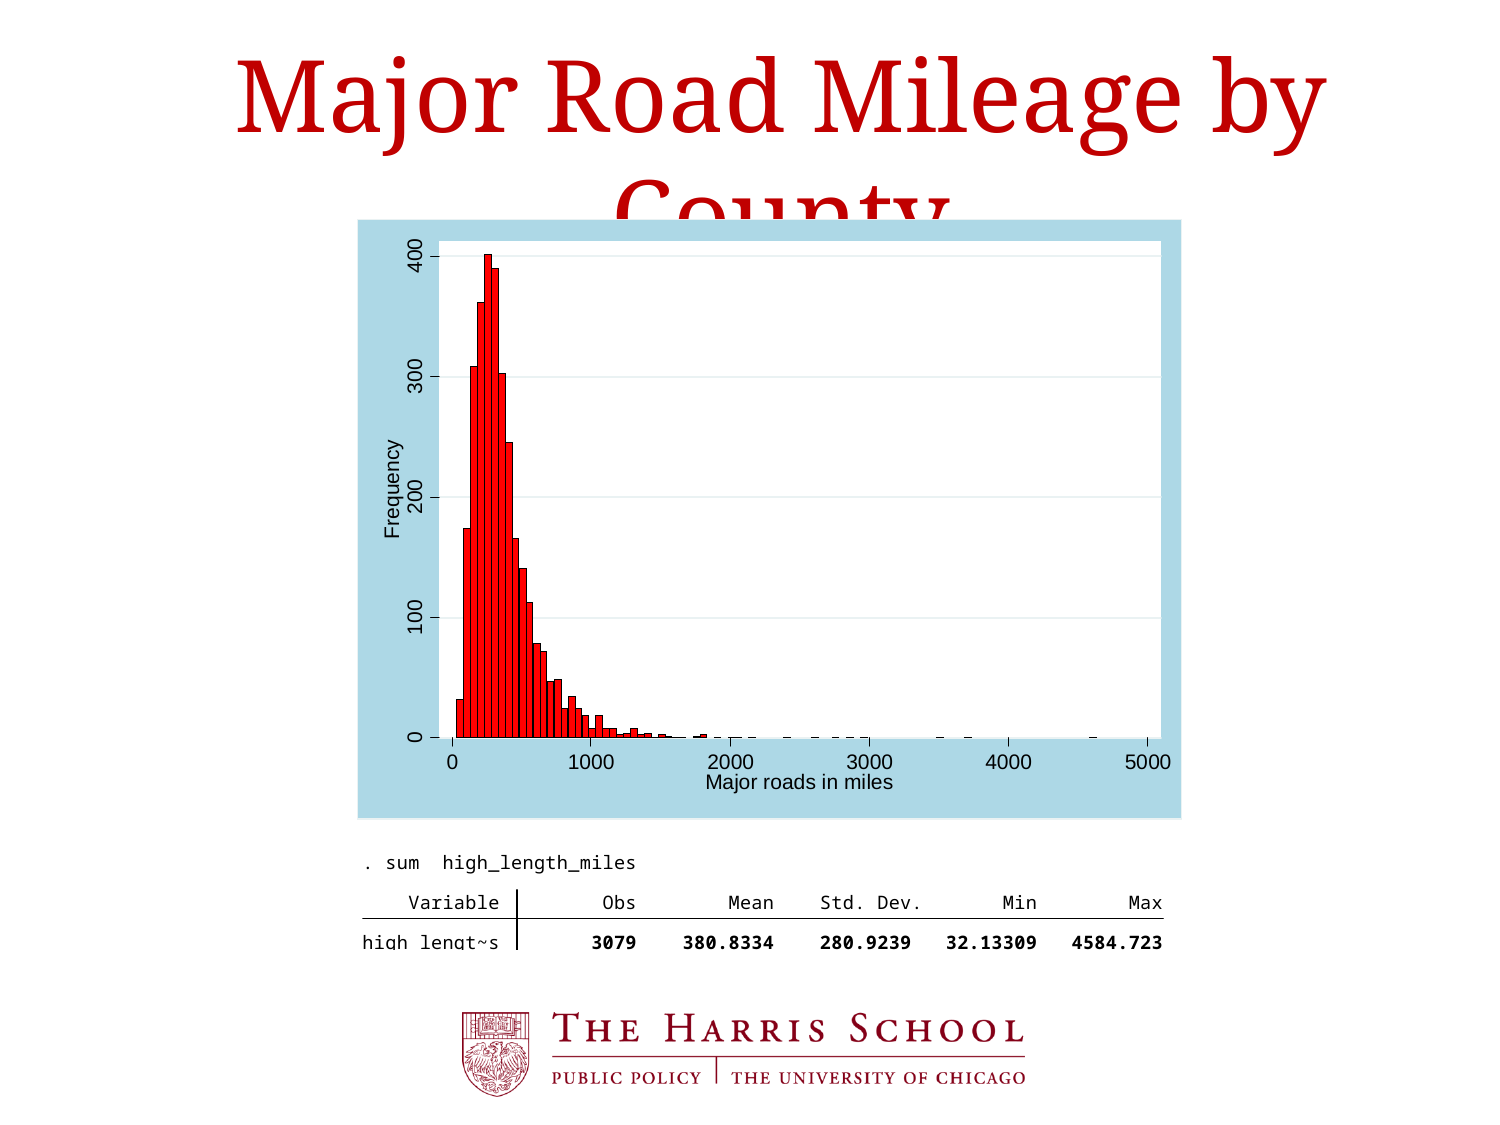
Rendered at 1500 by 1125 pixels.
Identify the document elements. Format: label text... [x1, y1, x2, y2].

picture [362, 849, 1500, 951]
text_box Major Road Mileage by County [112, 24, 1450, 280]
picture [462, 1012, 1026, 1097]
picture [349, 212, 1190, 827]
